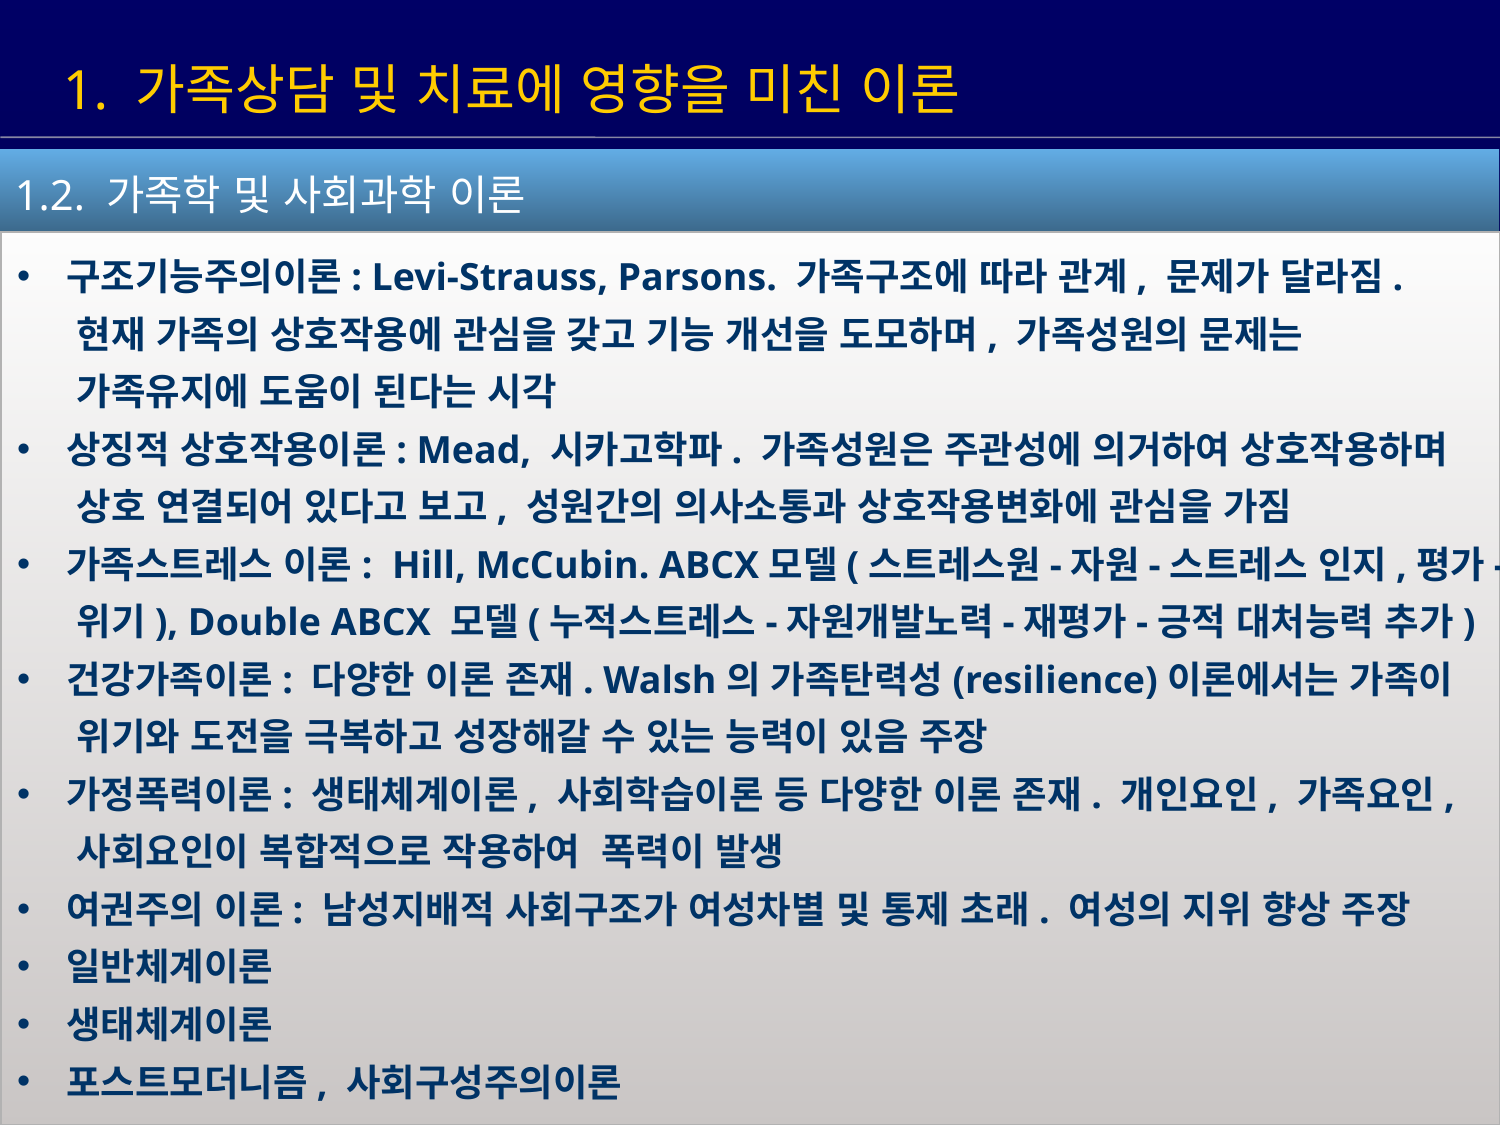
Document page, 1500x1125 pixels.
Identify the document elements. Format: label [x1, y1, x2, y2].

text_box [0, 47, 1500, 1125]
